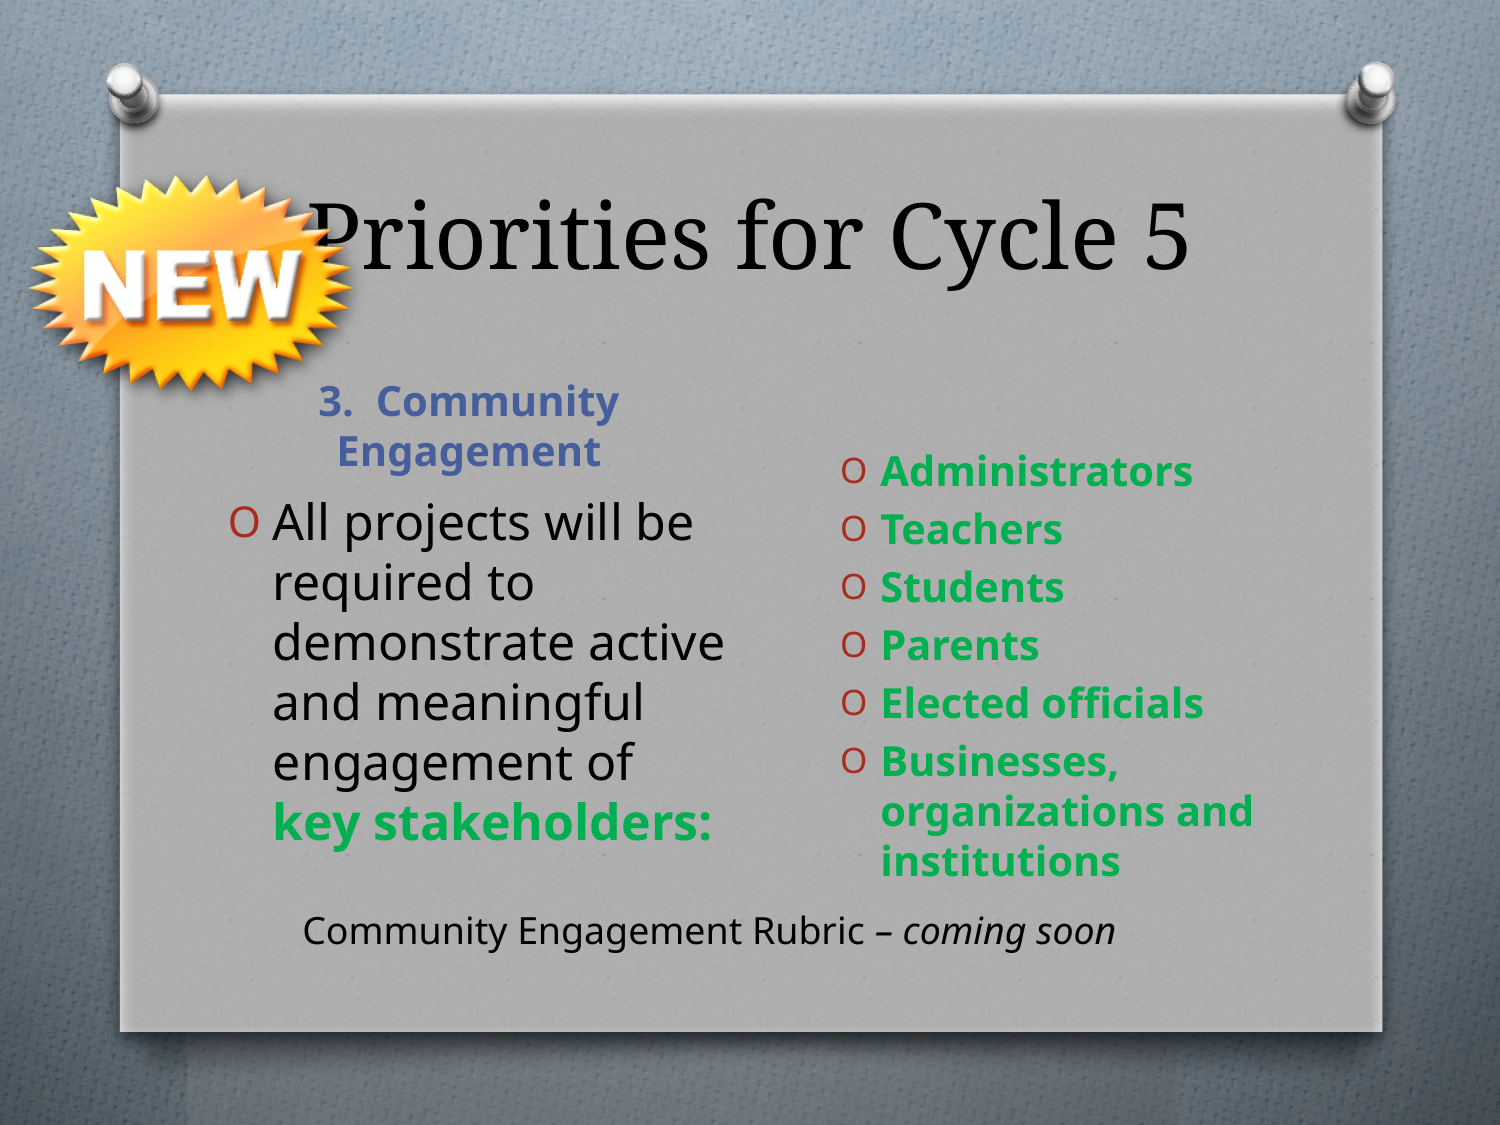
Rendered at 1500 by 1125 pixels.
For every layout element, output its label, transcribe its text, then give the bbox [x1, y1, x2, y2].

picture [14, 162, 366, 411]
picture [1317, 35, 1439, 156]
list All projects will be required to demonstrate active and meaningful engagement of key stakeholders: [213, 483, 743, 939]
title Priorities for Cycle 5 [179, 134, 1323, 332]
picture [75, 29, 198, 153]
list 3. Community Engagement [200, 348, 738, 483]
text_box Community Engagement Rubric – coming soon [287, 899, 1138, 1005]
list Administrators Teachers Students Parents Elected officials Businesses, organizations and institutions [825, 437, 1355, 894]
